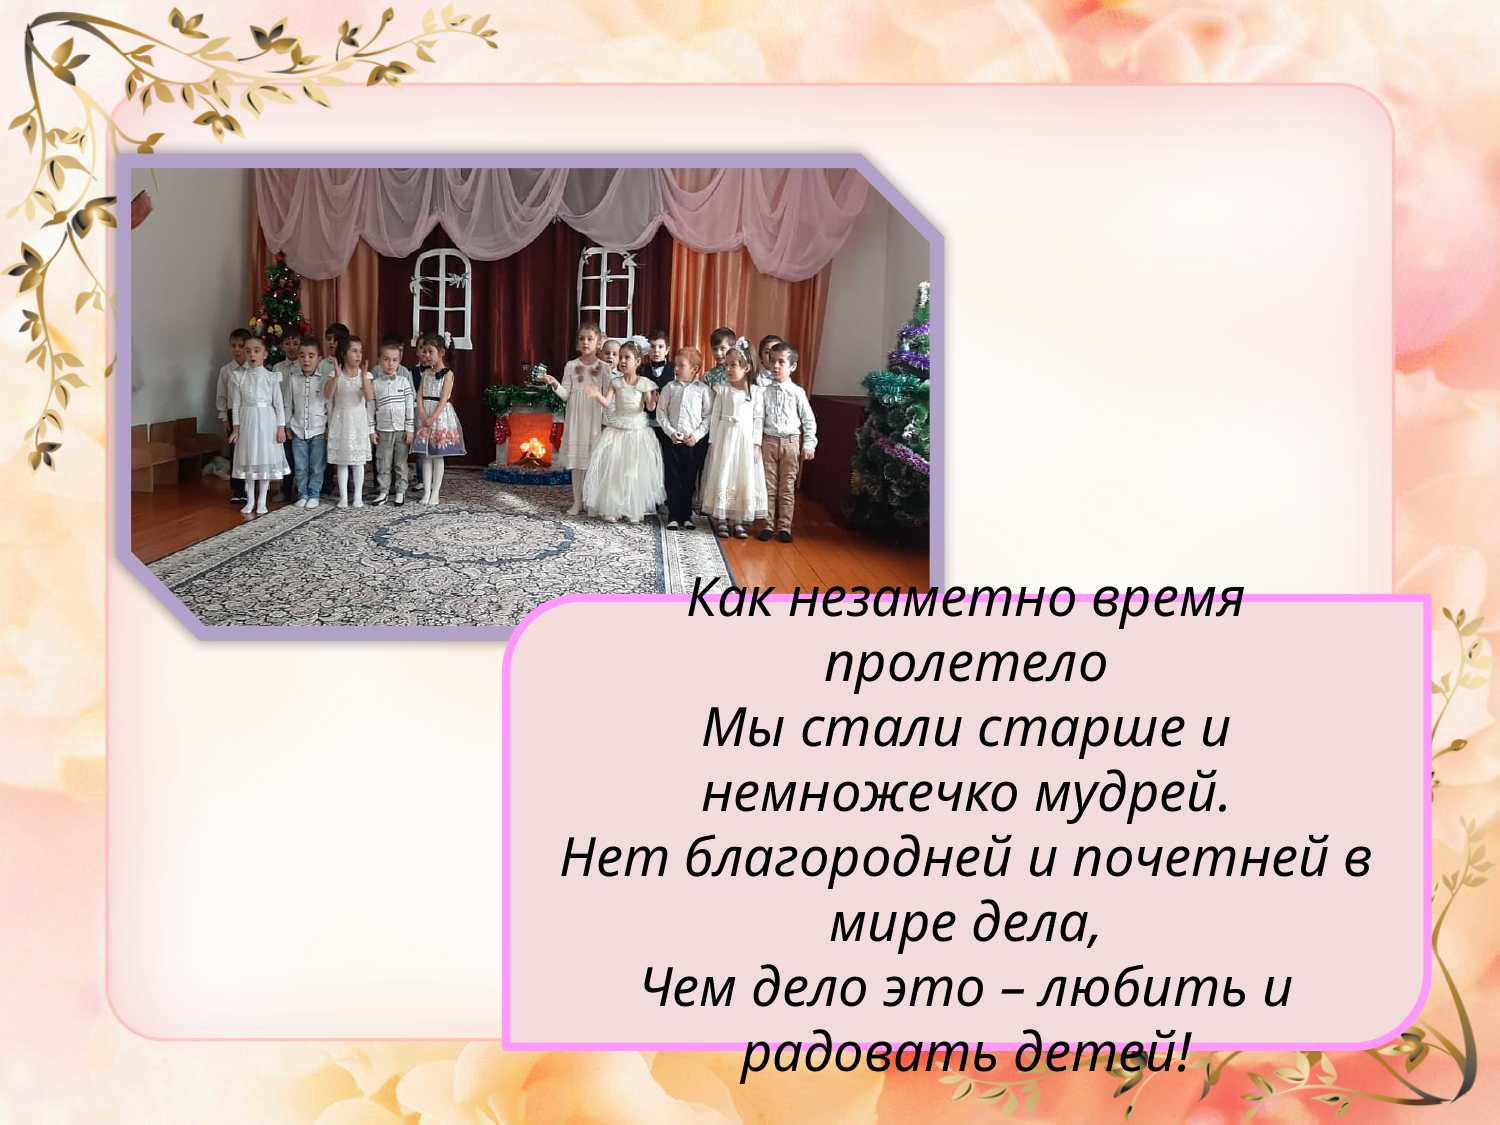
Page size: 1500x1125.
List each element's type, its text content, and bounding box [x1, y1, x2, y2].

text_box Как незаметно время пролетело Мы стали старше и немножечко мудрей. Нет благородней и почетней в мире дела, Чем дело это – любить и радовать детей! [504, 595, 1430, 1049]
picture [0, 0, 1500, 1125]
